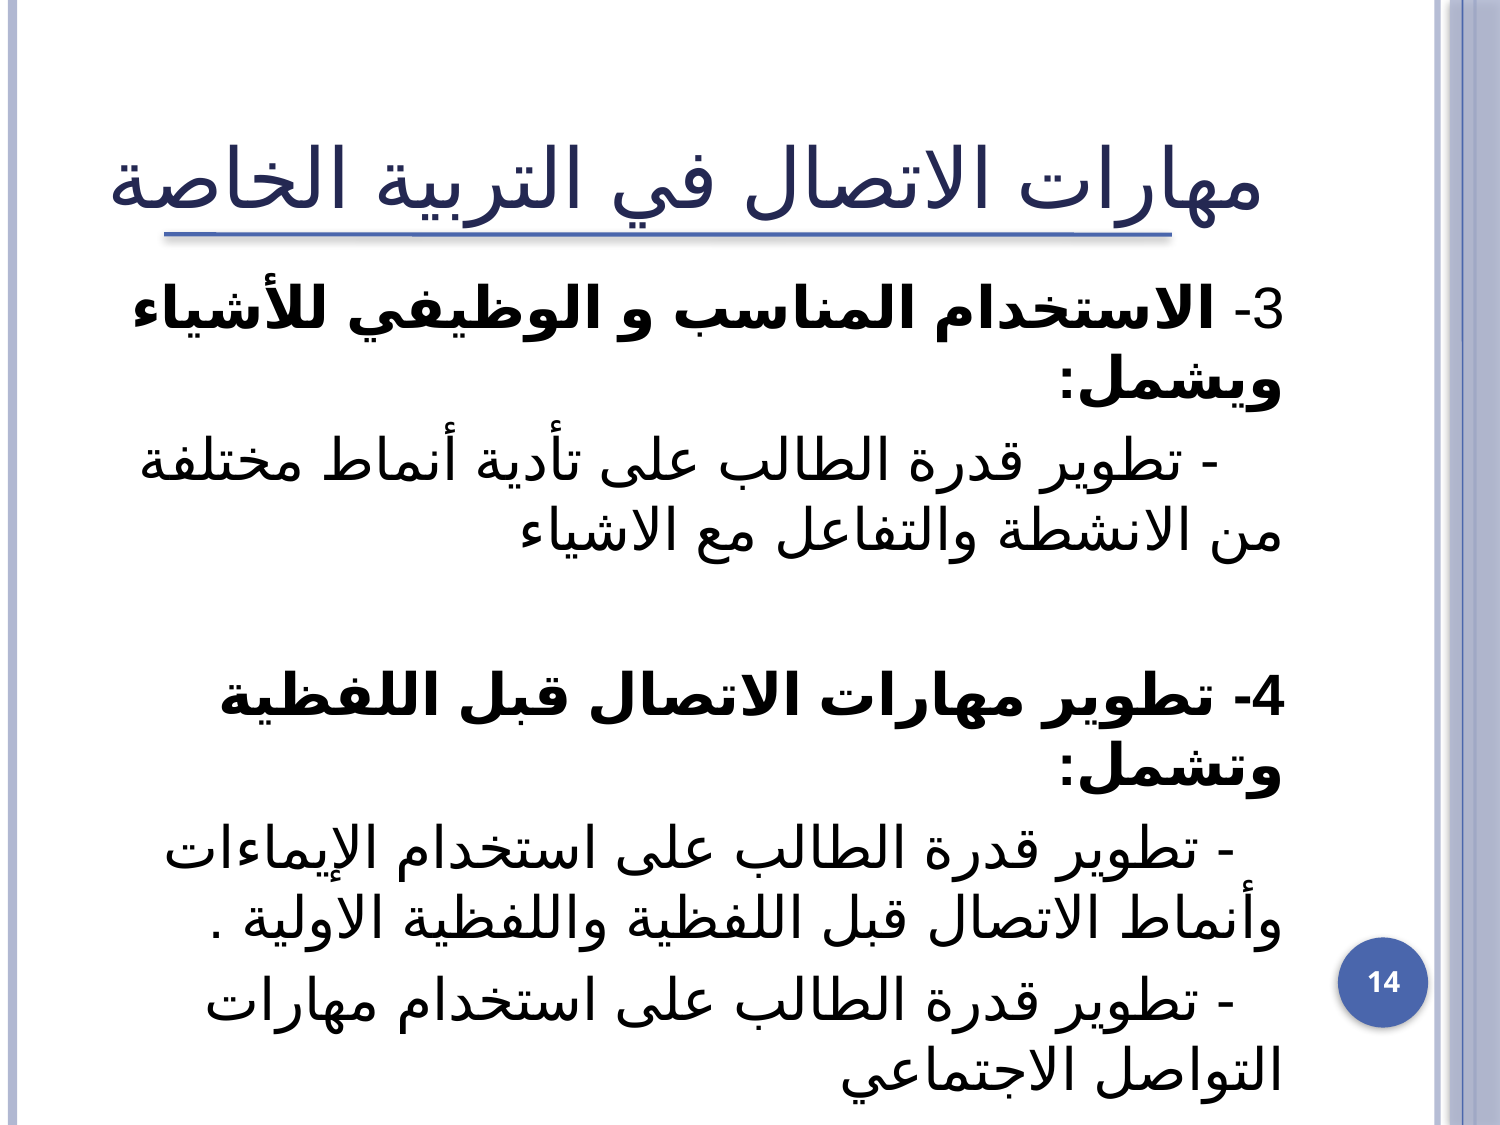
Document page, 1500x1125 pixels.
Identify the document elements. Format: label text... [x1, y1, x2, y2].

title مهارات الاتصال في التربية الخاصة [75, 45, 1300, 233]
slide_number 14 [1333, 940, 1434, 1026]
list 3- الاستخدام المناسب و الوظيفي للأشياء ويشمل: - تطوير قدرة الطالب على تأدية أنماط مختلفة من الانشطة والتفاعل مع الاشياء 4- تطوير مهارات الاتصال قبل اللفظية وتشمل: - تطوير قدرة الطالب على استخدام الإيماءات وأنماط الاتصال قبل اللفظية واللفظية الاولية . - تطوير قدرة الطالب على استخدام مهارات التواصل الاجتماعي [41, 262, 1301, 1063]
